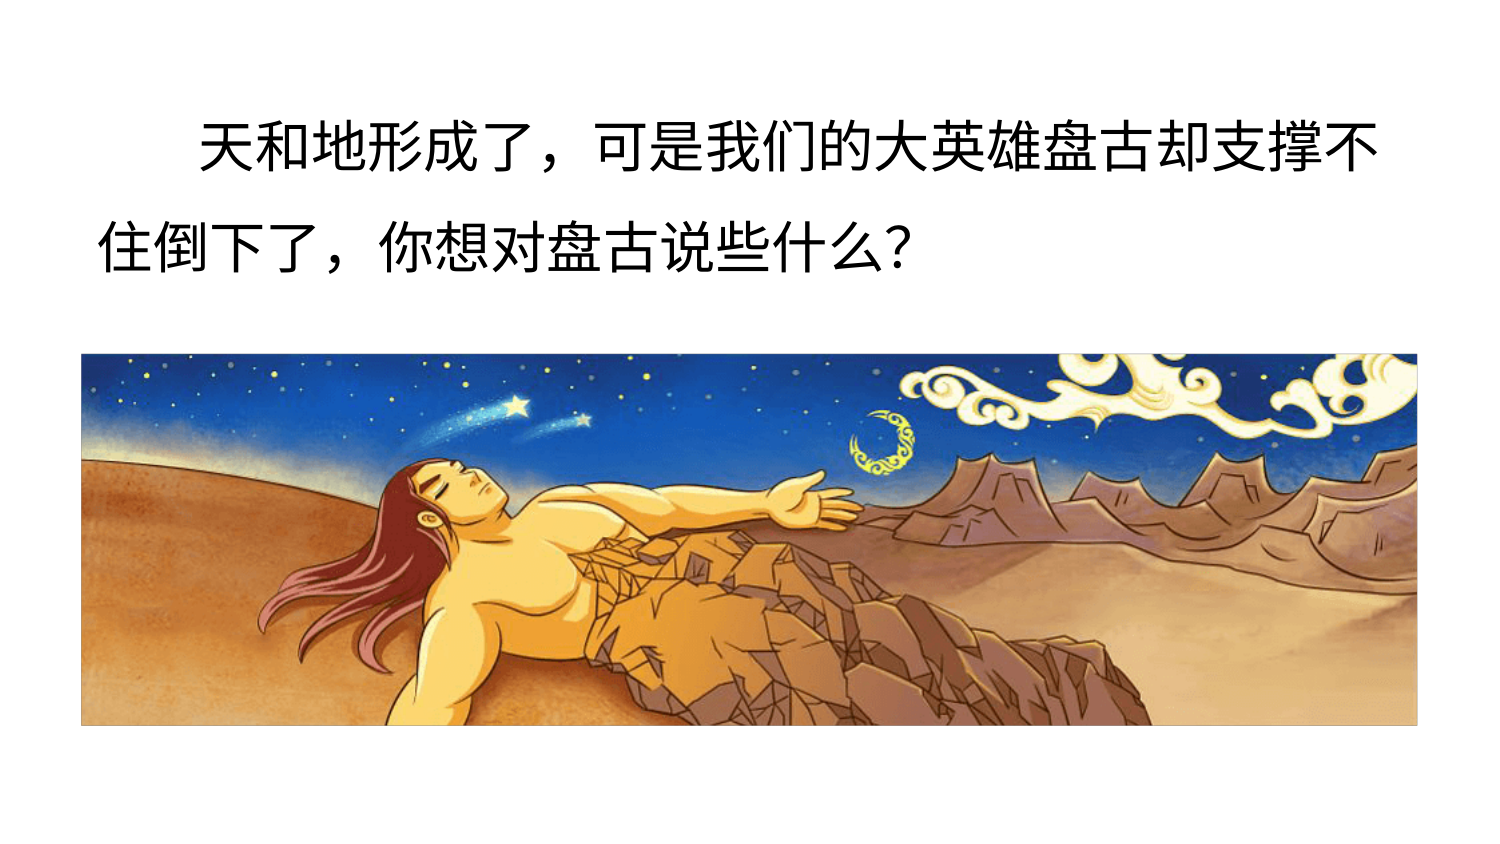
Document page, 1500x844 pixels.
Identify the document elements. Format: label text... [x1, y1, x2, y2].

picture [63, 322, 1437, 755]
text_box 天和地形成了，可是我们的大英雄盘古却支撑不住倒下了，你想对盘古说些什么？ [85, 71, 1419, 286]
